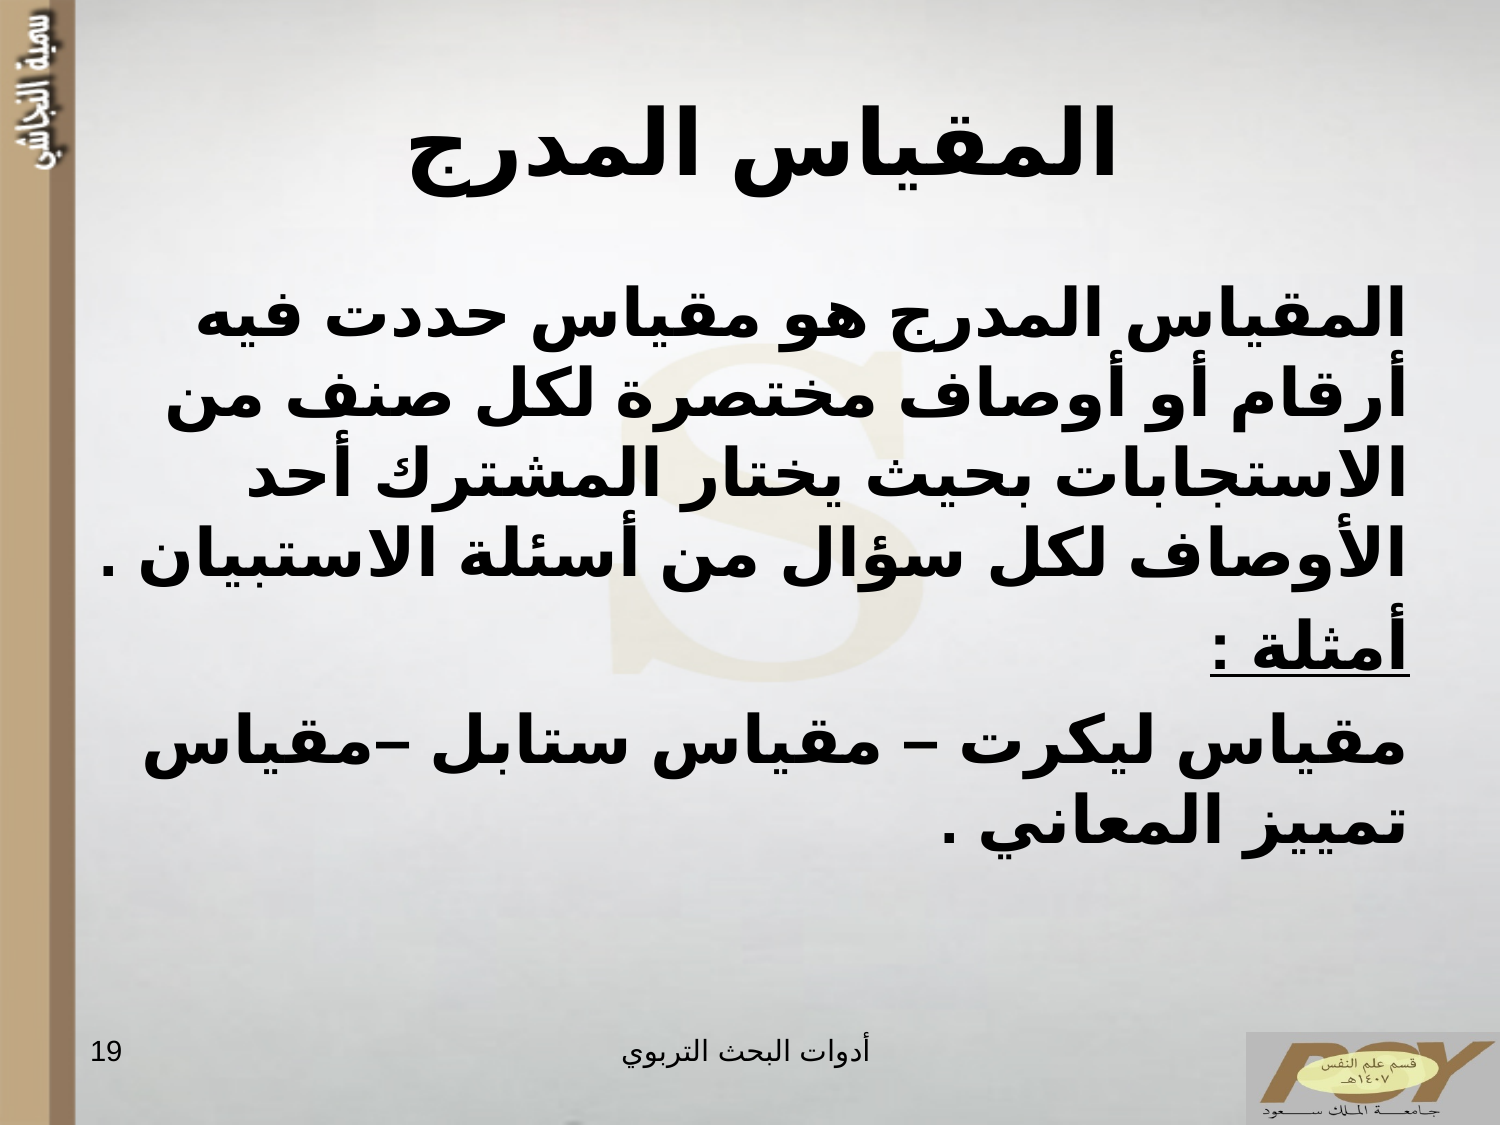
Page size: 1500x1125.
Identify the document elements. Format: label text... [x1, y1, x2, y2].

list المقياس المدرج هو مقياس حددت فيه أرقام أو أوصاف مختصرة لكل صنف من الاستجابات بحيث يختار المشترك أحد الأوصاف لكل سؤال من أسئلة الاستبيان . أمثلة : مقياس ليكرت – مقياس ستابل –مقياس تمييز المعاني . [75, 262, 1425, 1005]
title المقياس المدرج [75, 45, 1425, 233]
slide_number 19 [75, 1024, 425, 1103]
picture [0, 0, 1500, 1125]
footer أدوات البحث التربوي [512, 1024, 988, 1103]
